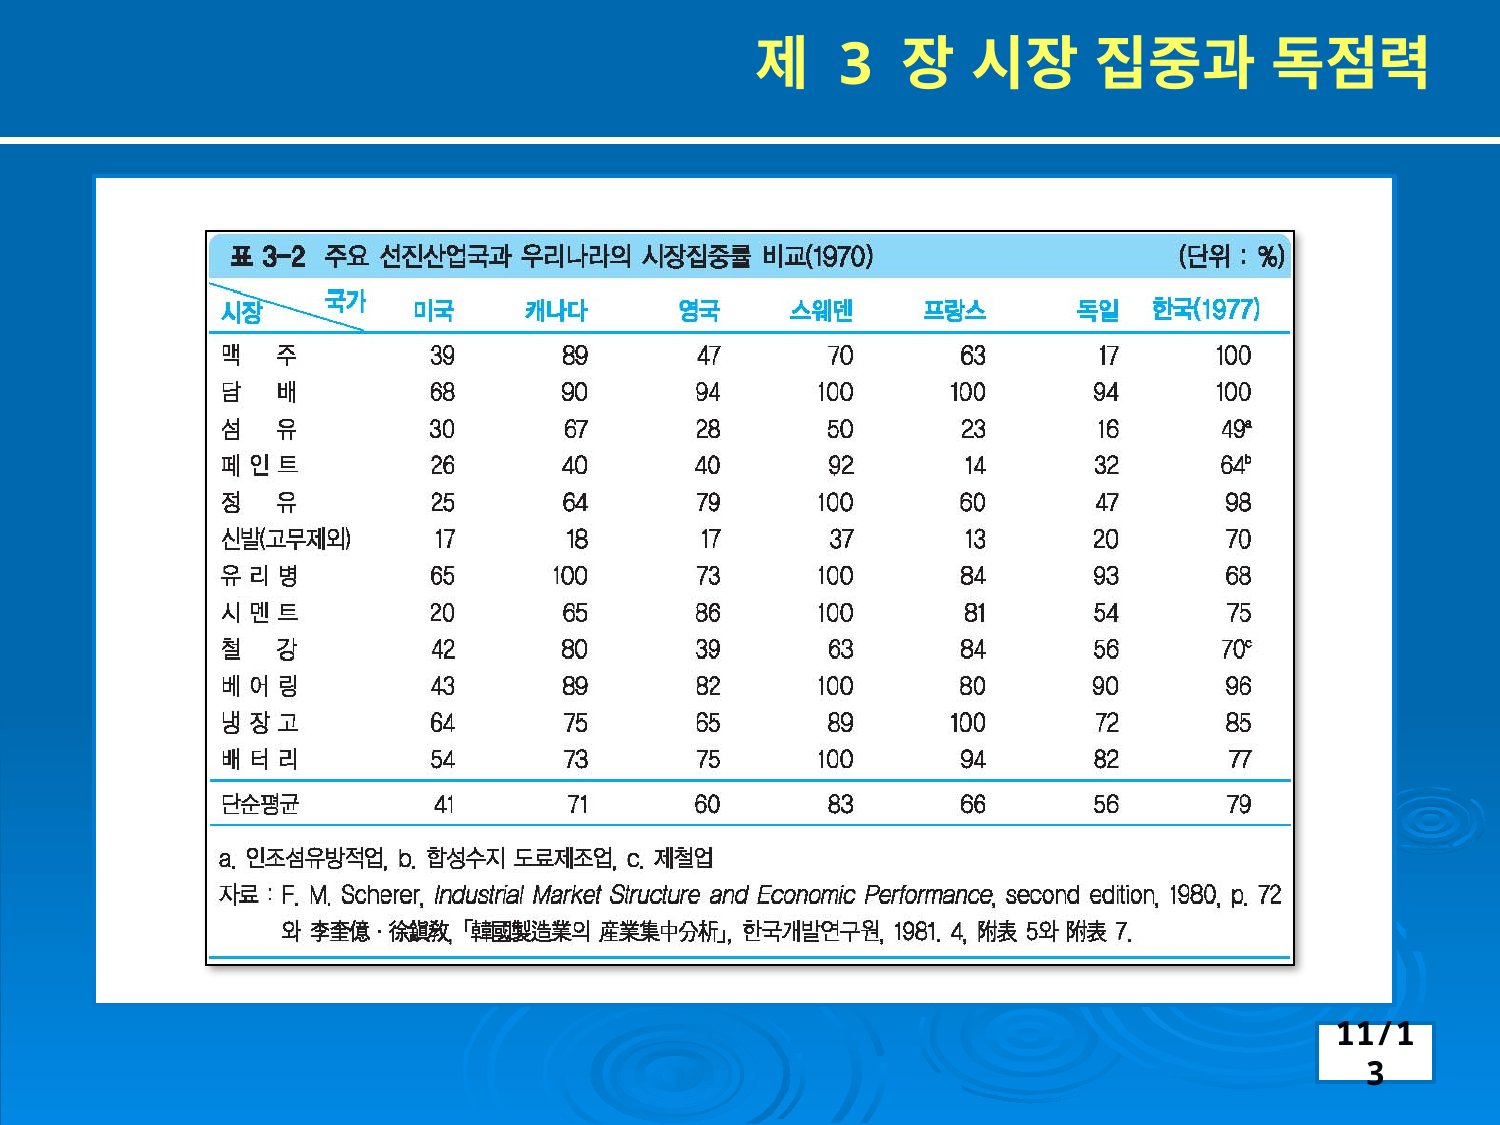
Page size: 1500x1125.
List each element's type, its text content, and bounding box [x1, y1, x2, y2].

text_box [92, 174, 1397, 1007]
text_box 제 3 장 시장 집중과 독점력 [702, 19, 1447, 104]
text_box [0, 137, 1500, 144]
picture [206, 231, 1294, 965]
text_box 11/13 [1315, 1021, 1436, 1084]
